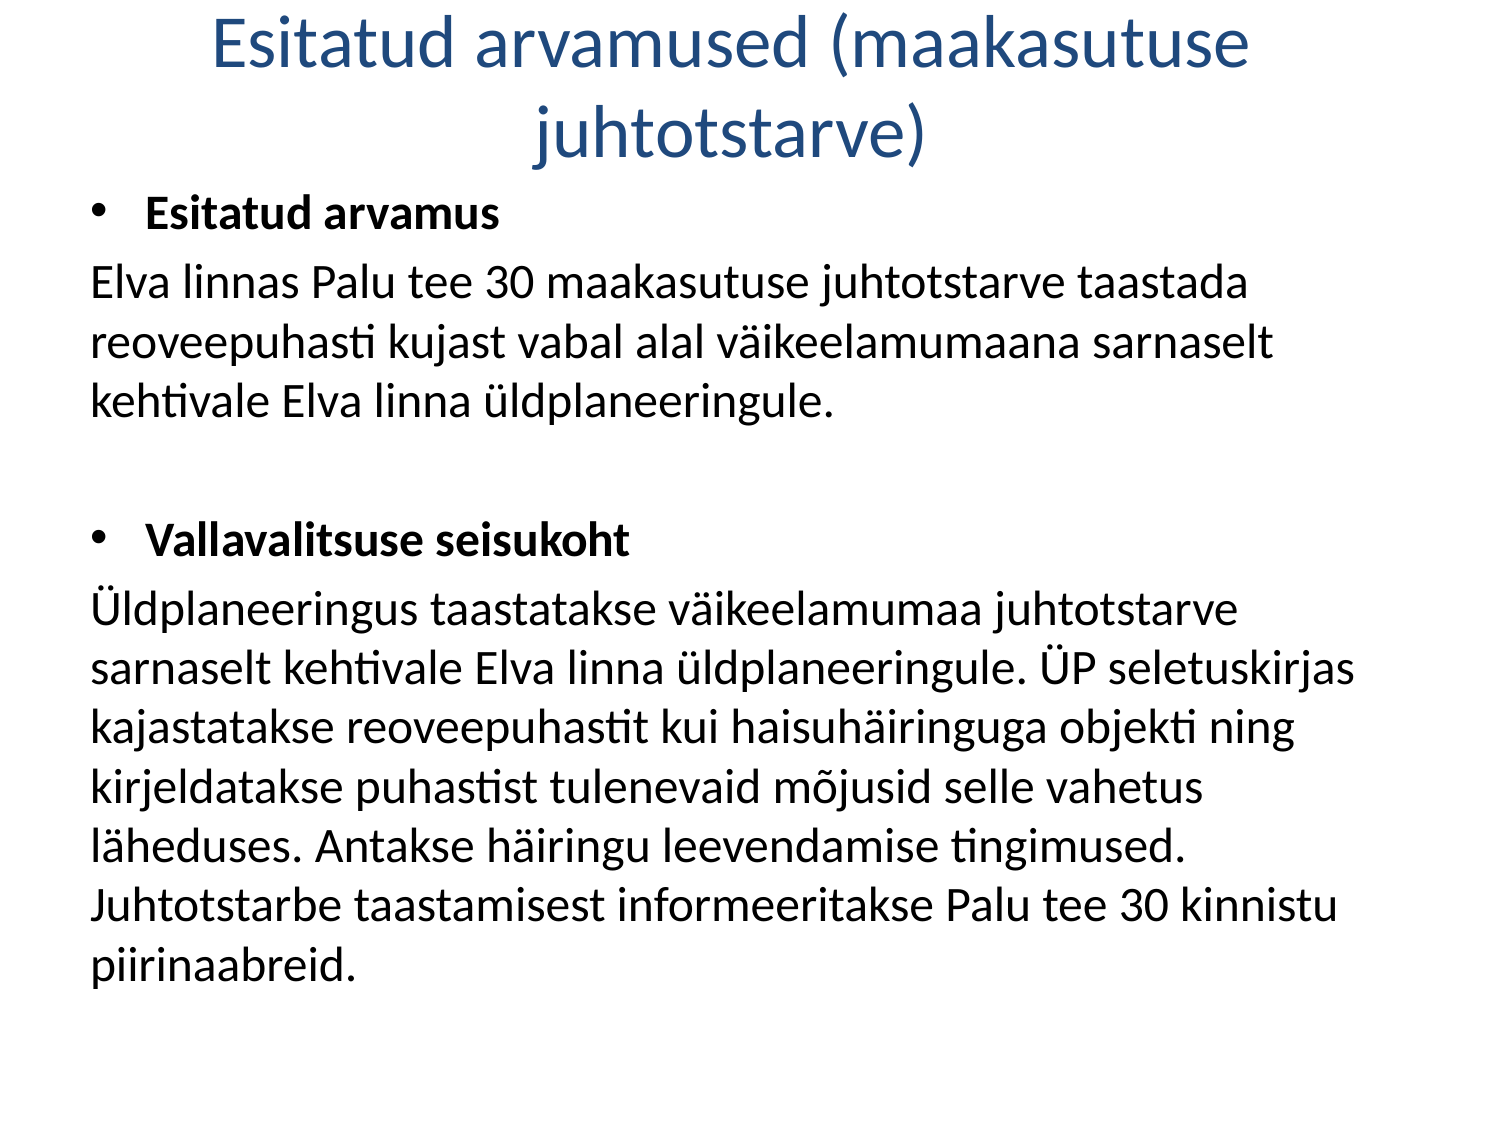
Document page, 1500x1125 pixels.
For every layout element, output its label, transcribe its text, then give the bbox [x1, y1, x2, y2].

title Esitatud arvamused (maakasutuse juhtotstarve) [75, 45, 1388, 121]
list Esitatud arvamus Elva linnas Palu tee 30 maakasutuse juhtotstarve taastada reoveepuhasti kujast vabal alal väikeelamumaana sarnaselt kehtivale Elva linna üldplaneeringule. Vallavalitsuse seisukoht Üldplaneeringus taastatakse väikeelamumaa juhtotstarve sarnaselt kehtivale Elva linna üldplaneeringule. ÜP seletuskirjas kajastatakse reoveepuhastit kui haisuhäiringuga objekti ning kirjeldatakse puhastist tulenevaid mõjusid selle vahetus läheduses. Antakse häiringu leevendamise tingimused. Juhtotstarbe taastamisest informeeritakse Palu tee 30 kinnistu piirinaabreid. [75, 172, 1425, 1005]
